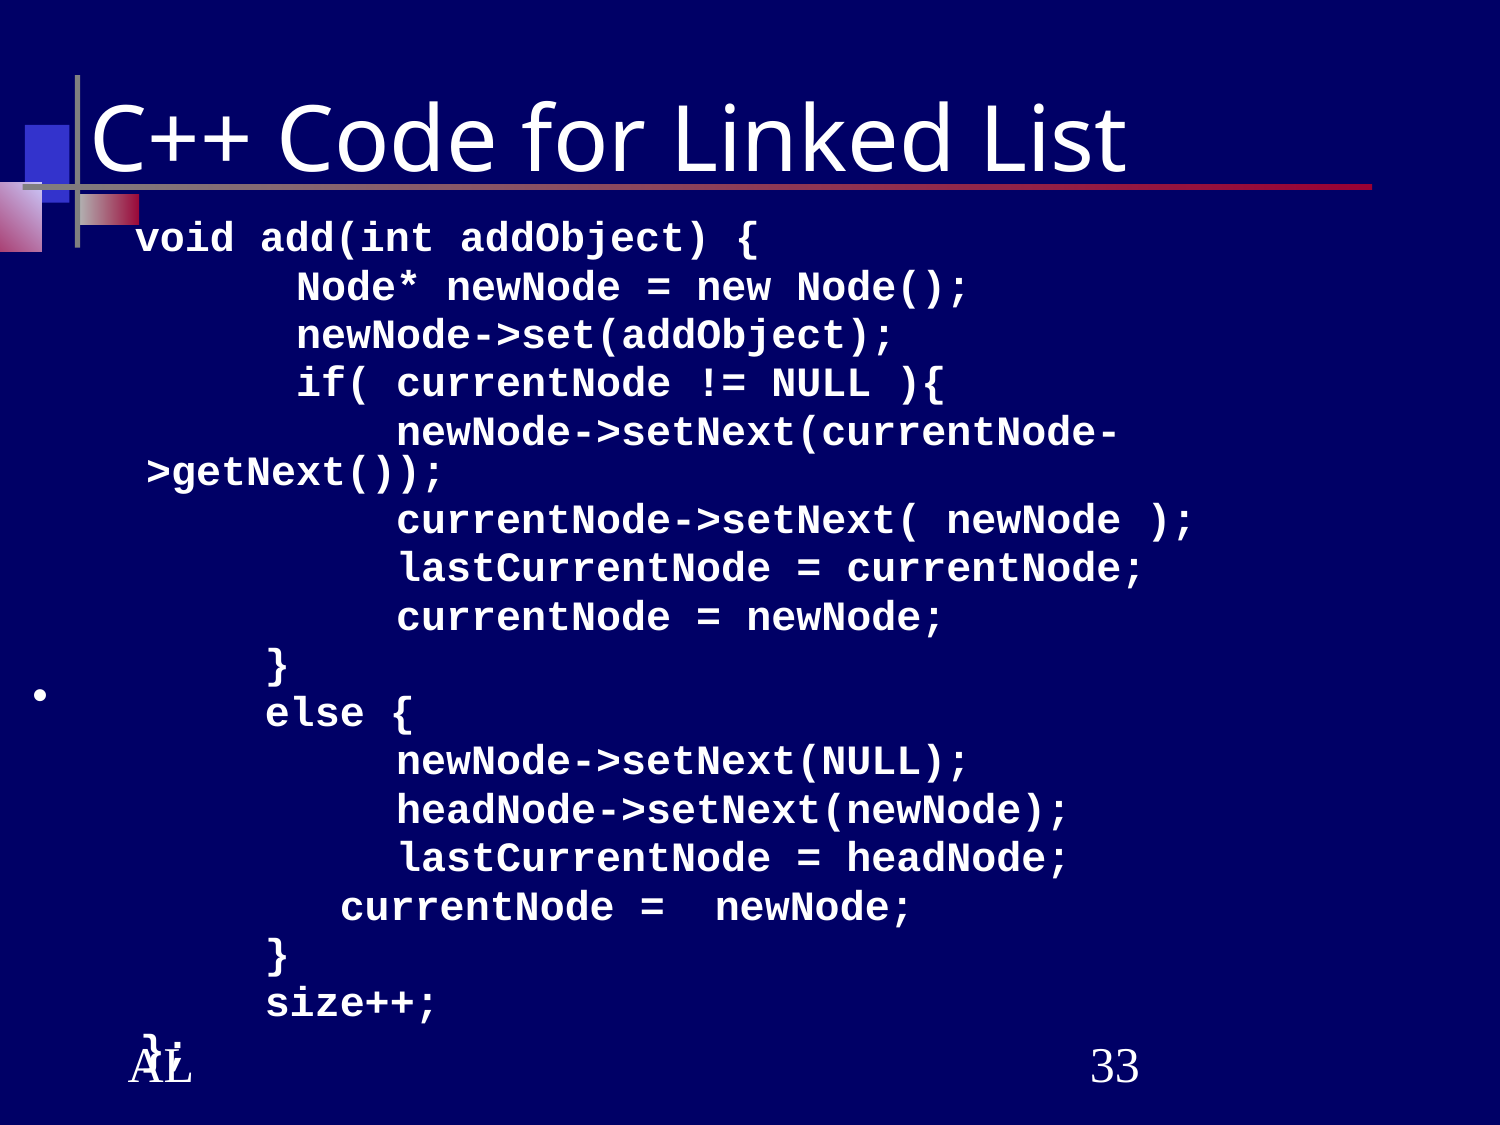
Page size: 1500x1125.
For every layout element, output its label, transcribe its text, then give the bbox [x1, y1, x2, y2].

slide_number AL [112, 1075, 425, 1100]
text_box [12, 662, 1388, 726]
title C++ Code for Linked List [74, 59, 1425, 210]
list void add(int addObject) { Node* newNode = new Node(); newNode->set(addObject); if( currentNode != NULL ){ newNode->setNext(currentNode->getNext()); currentNode->setNext( newNode ); lastCurrentNode = currentNode; currentNode = newNode; } else { newNode->setNext(NULL); headNode->setNext(newNode); lastCurrentNode = headNode; currentNode = newNode; } size++; }; [74, 212, 1425, 1075]
slide_number ‹#› [1074, 1075, 1388, 1100]
